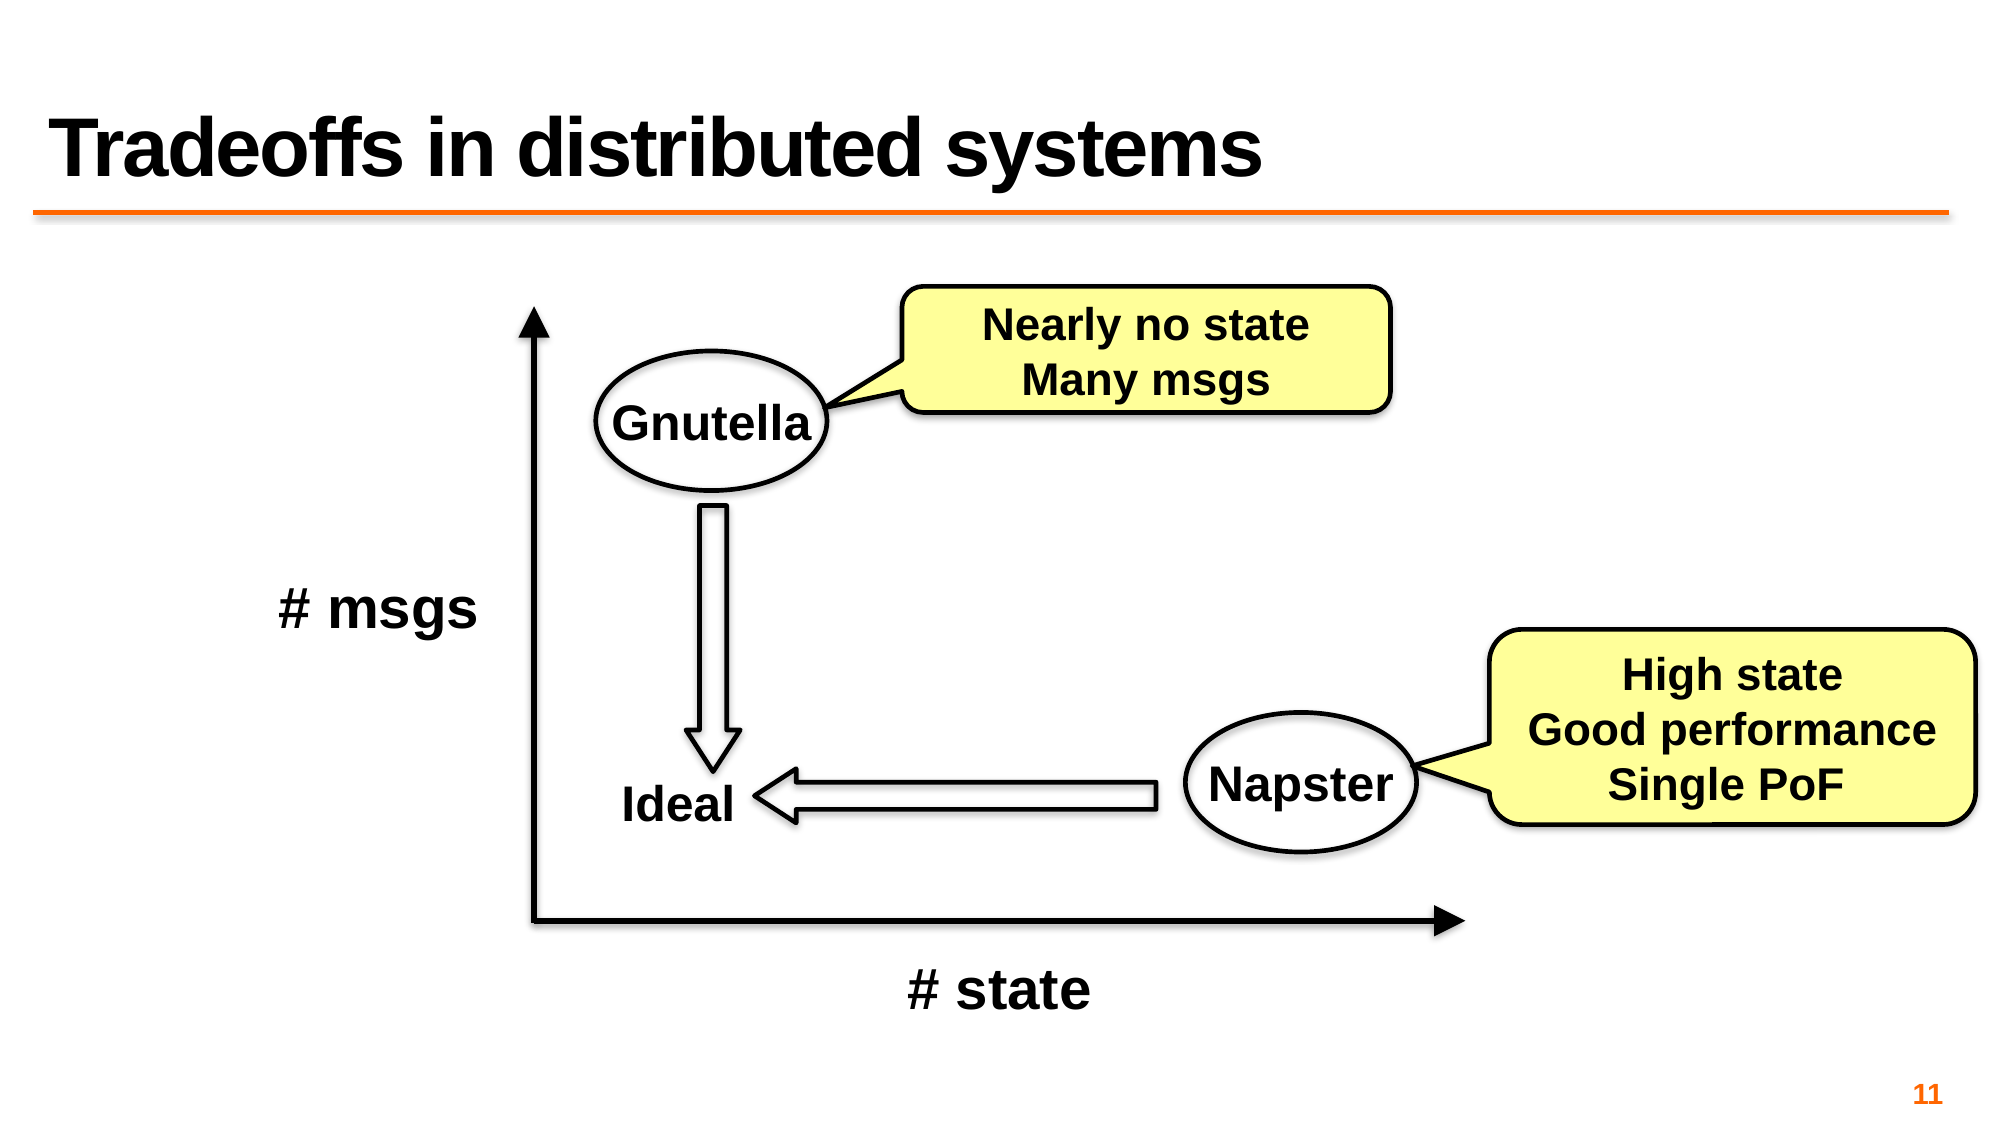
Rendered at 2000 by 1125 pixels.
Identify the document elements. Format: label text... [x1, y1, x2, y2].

text_box # msgs [263, 562, 495, 648]
text_box Nearly no state Many msgs [901, 285, 1391, 304]
slide_number 11 [1482, 1074, 1950, 1110]
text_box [1185, 712, 1417, 853]
text_box # state [892, 943, 1108, 1029]
text_box High state Good performance Single PoF [1471, 628, 1977, 826]
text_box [533, 305, 1466, 924]
title Tradeoffs in distributed systems [33, 24, 1950, 201]
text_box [595, 350, 828, 491]
